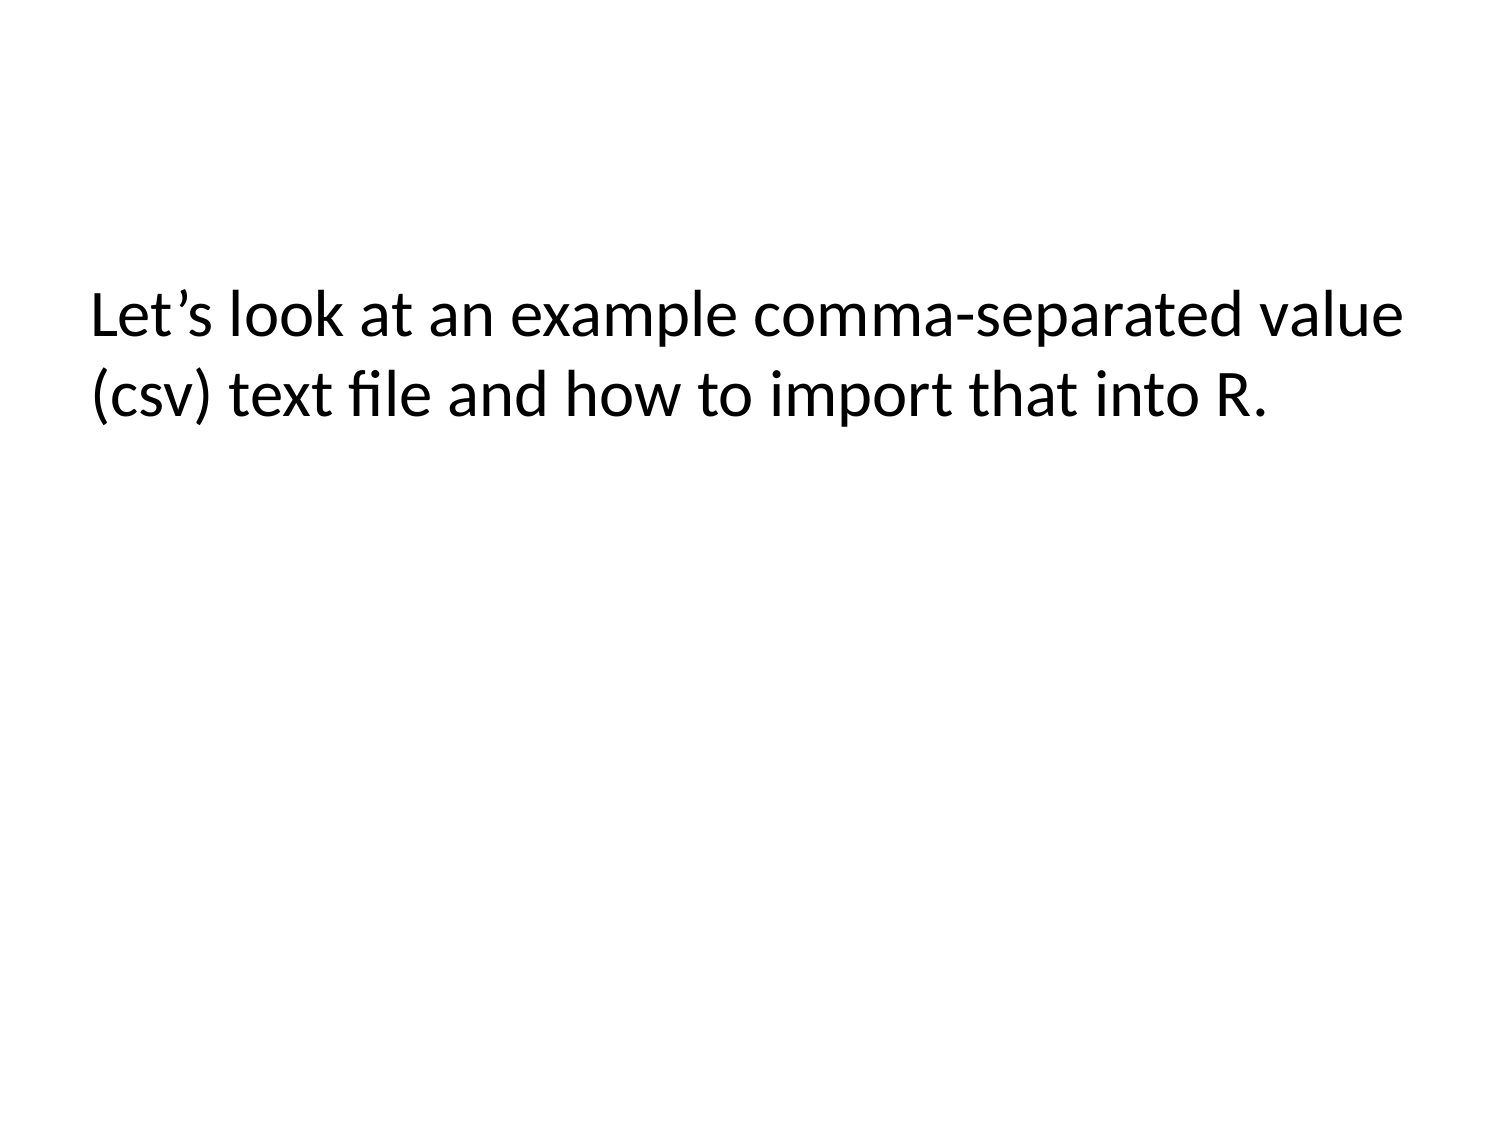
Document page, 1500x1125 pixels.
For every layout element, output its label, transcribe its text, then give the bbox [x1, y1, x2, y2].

list Let’s look at an example comma-separated value (csv) text file and how to import that into R. [75, 262, 1425, 1005]
